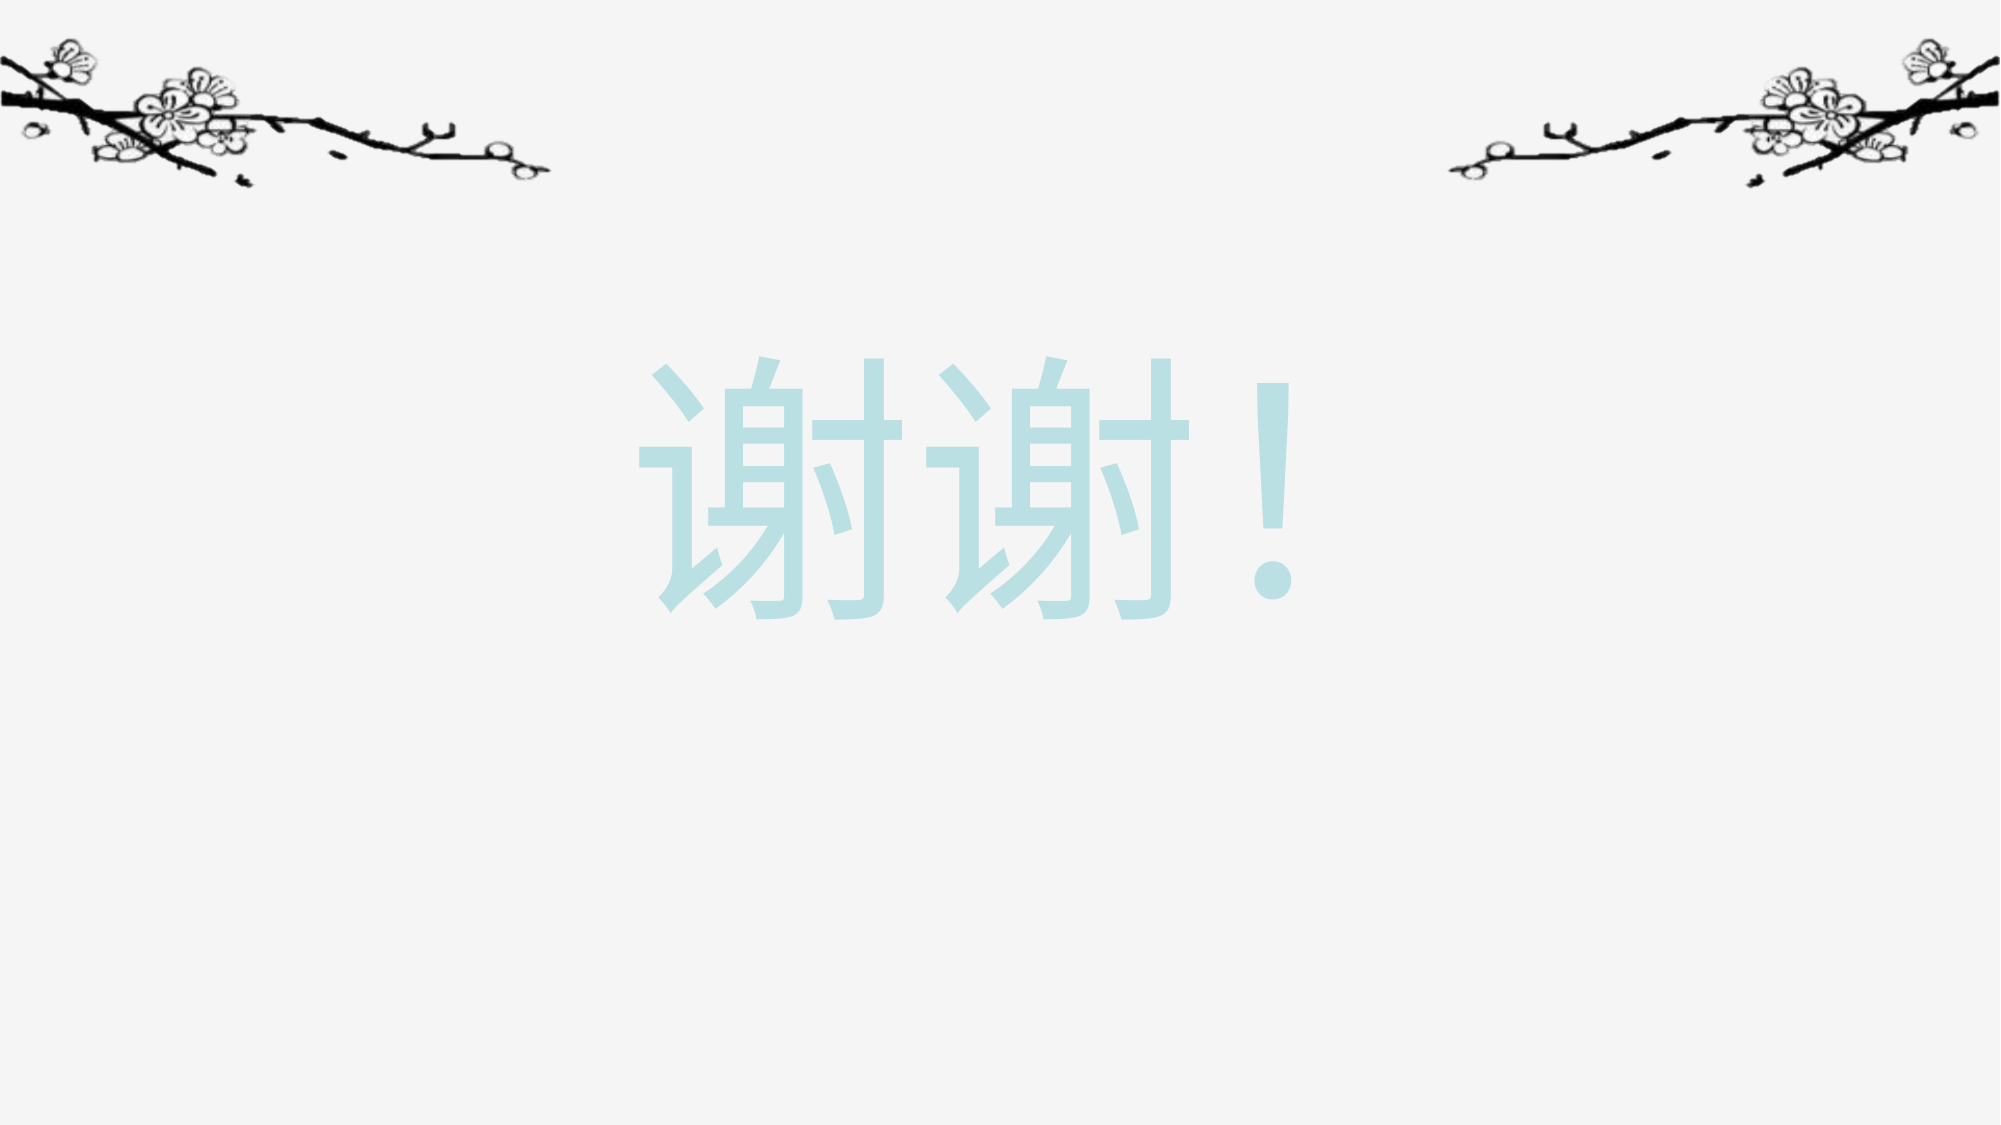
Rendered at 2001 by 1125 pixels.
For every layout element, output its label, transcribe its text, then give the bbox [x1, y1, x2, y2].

picture [1327, 0, 2000, 310]
text_box 谢谢！ [560, 303, 1555, 663]
picture [0, 0, 673, 310]
